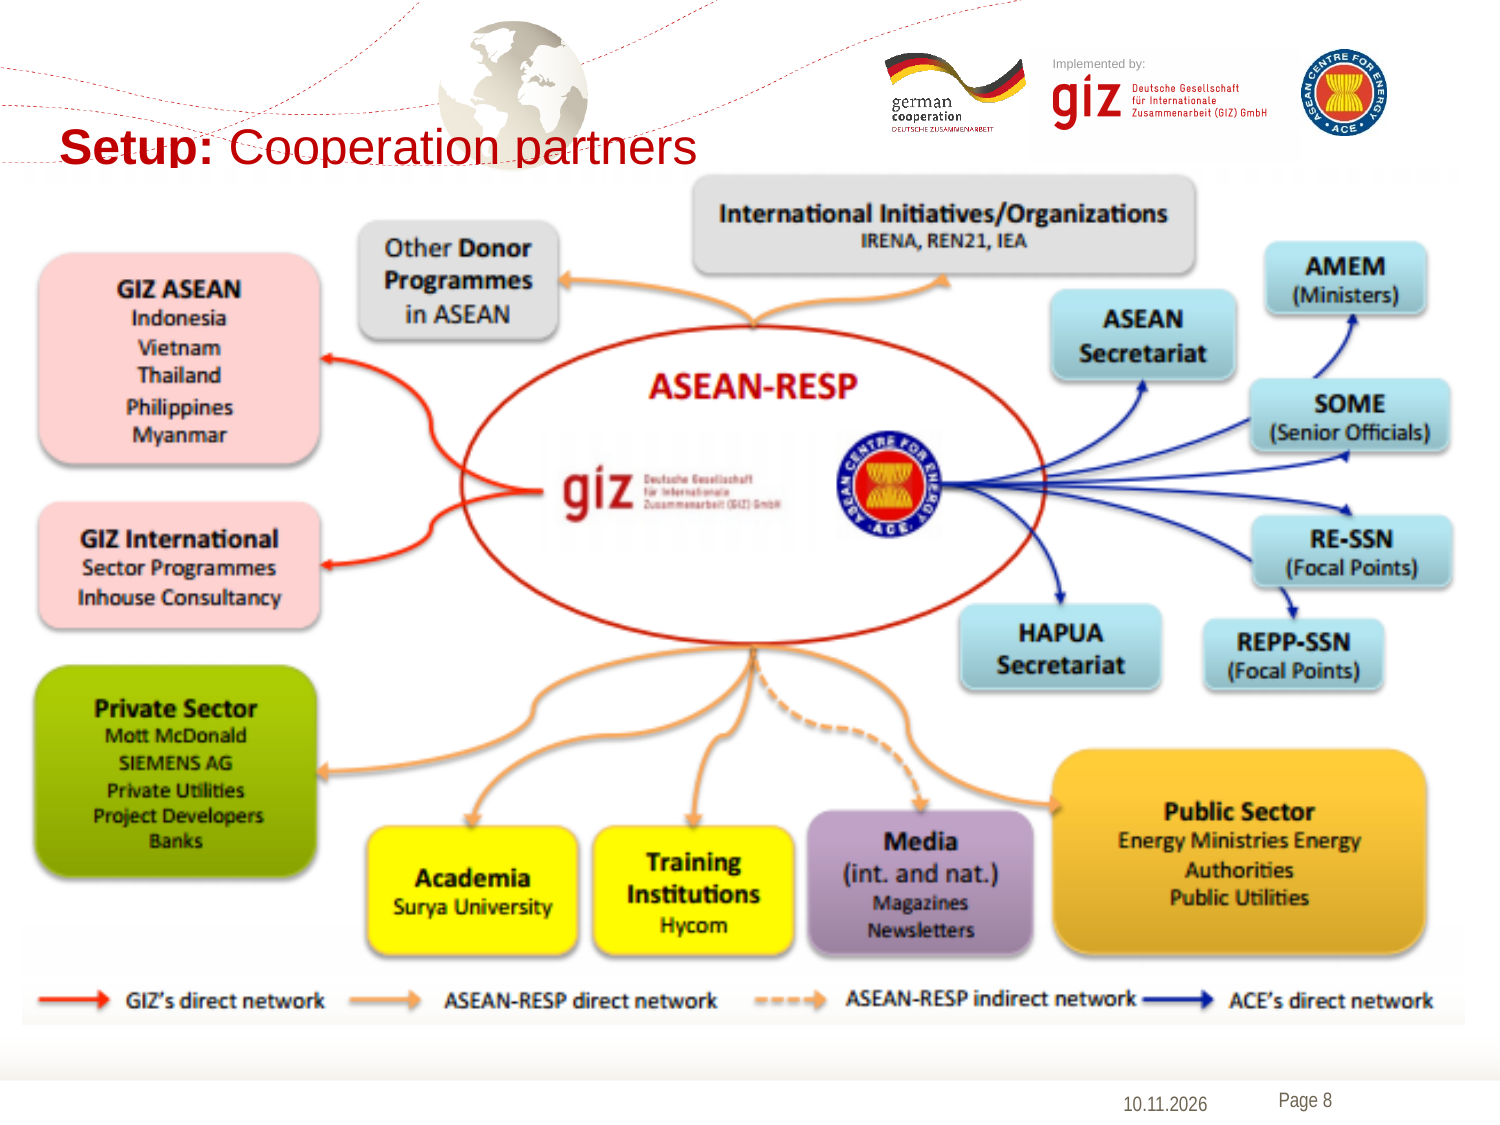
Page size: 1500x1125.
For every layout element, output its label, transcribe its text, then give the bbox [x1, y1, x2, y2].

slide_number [1108, 1082, 1322, 1125]
picture [0, 0, 1500, 1081]
text_box Setup: Cooperation partners [44, 107, 1413, 167]
